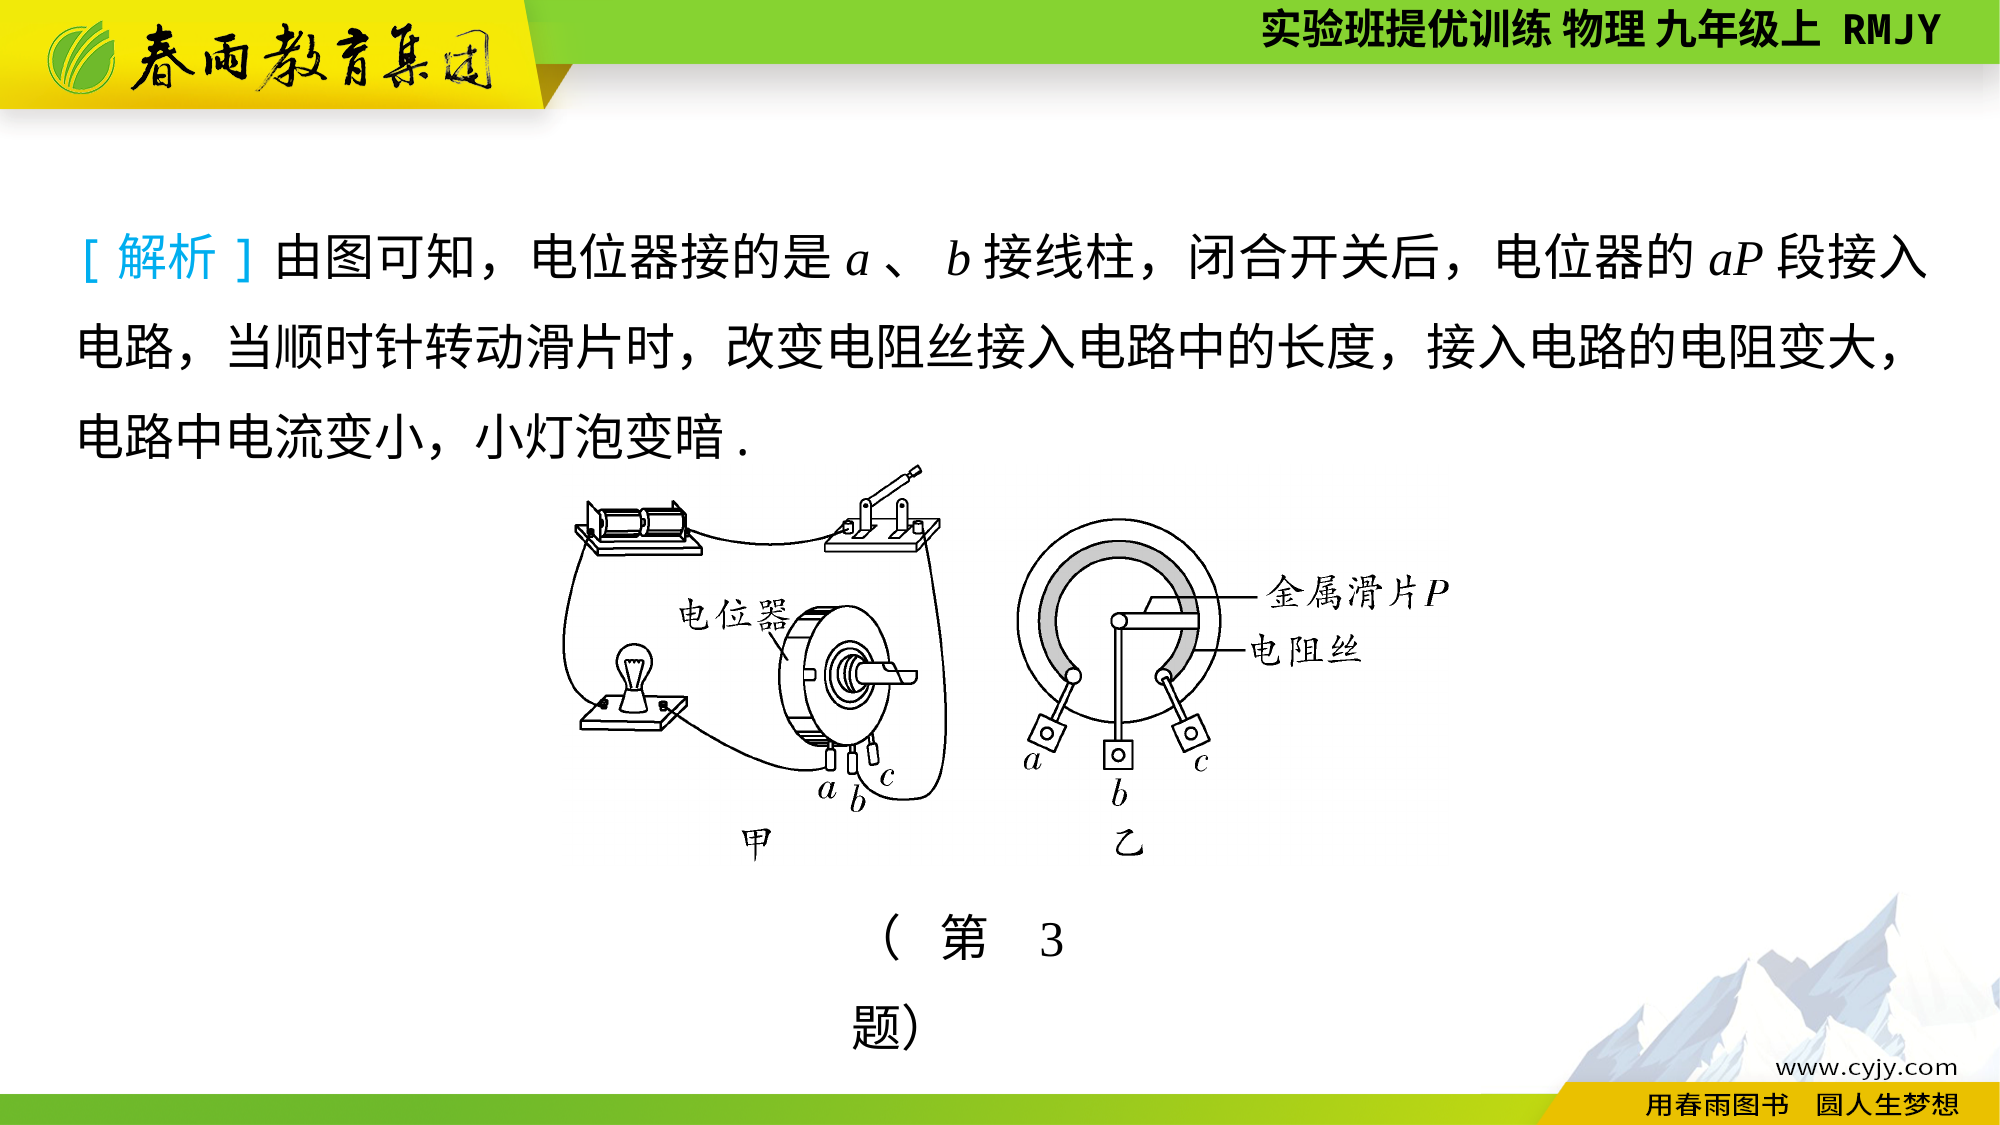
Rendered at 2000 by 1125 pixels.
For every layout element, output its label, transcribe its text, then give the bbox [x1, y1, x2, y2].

list [解析]由图可知，电位器接的是a、b接线柱，闭合开关后，电位器的aP段接入电路，当顺时针转动滑片时，改变电阻丝接入电路中的长度，接入电路的电阻变大，电路中电流变小，小灯泡变暗. [59, 188, 1944, 465]
text_box （第3题） [836, 874, 1092, 975]
picture [0, 0, 2000, 1125]
